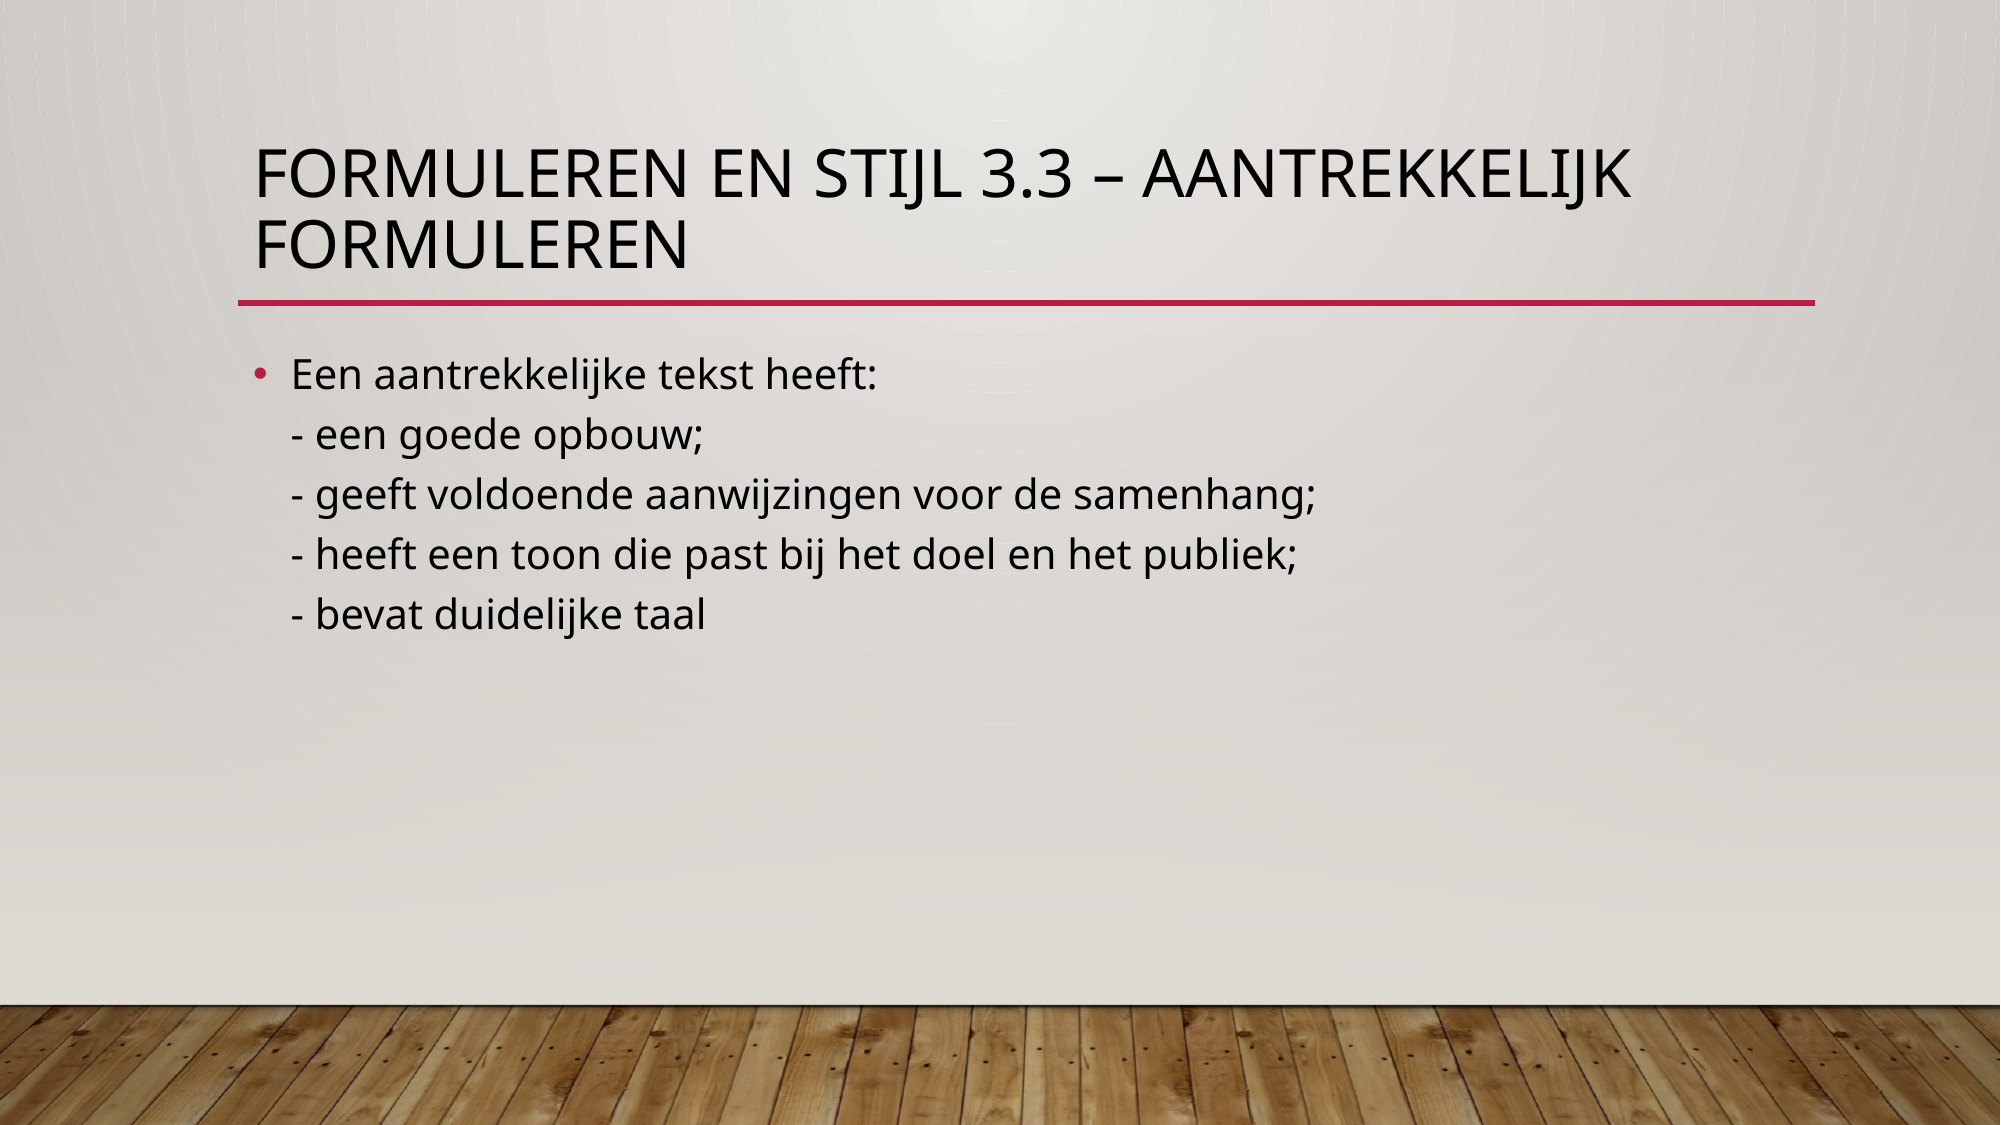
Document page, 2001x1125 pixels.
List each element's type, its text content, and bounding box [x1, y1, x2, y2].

title Formuleren en stijl 3.3 – aantrekkelijk formuleren [238, 131, 1814, 305]
list Een aantrekkelijke tekst heeft: - een goede opbouw; - geeft voldoende aanwijzingen voor de samenhang; - heeft een toon die past bij het doel en het publiek; - bevat duidelijke taal [238, 330, 1814, 897]
picture [0, 1005, 2000, 1125]
